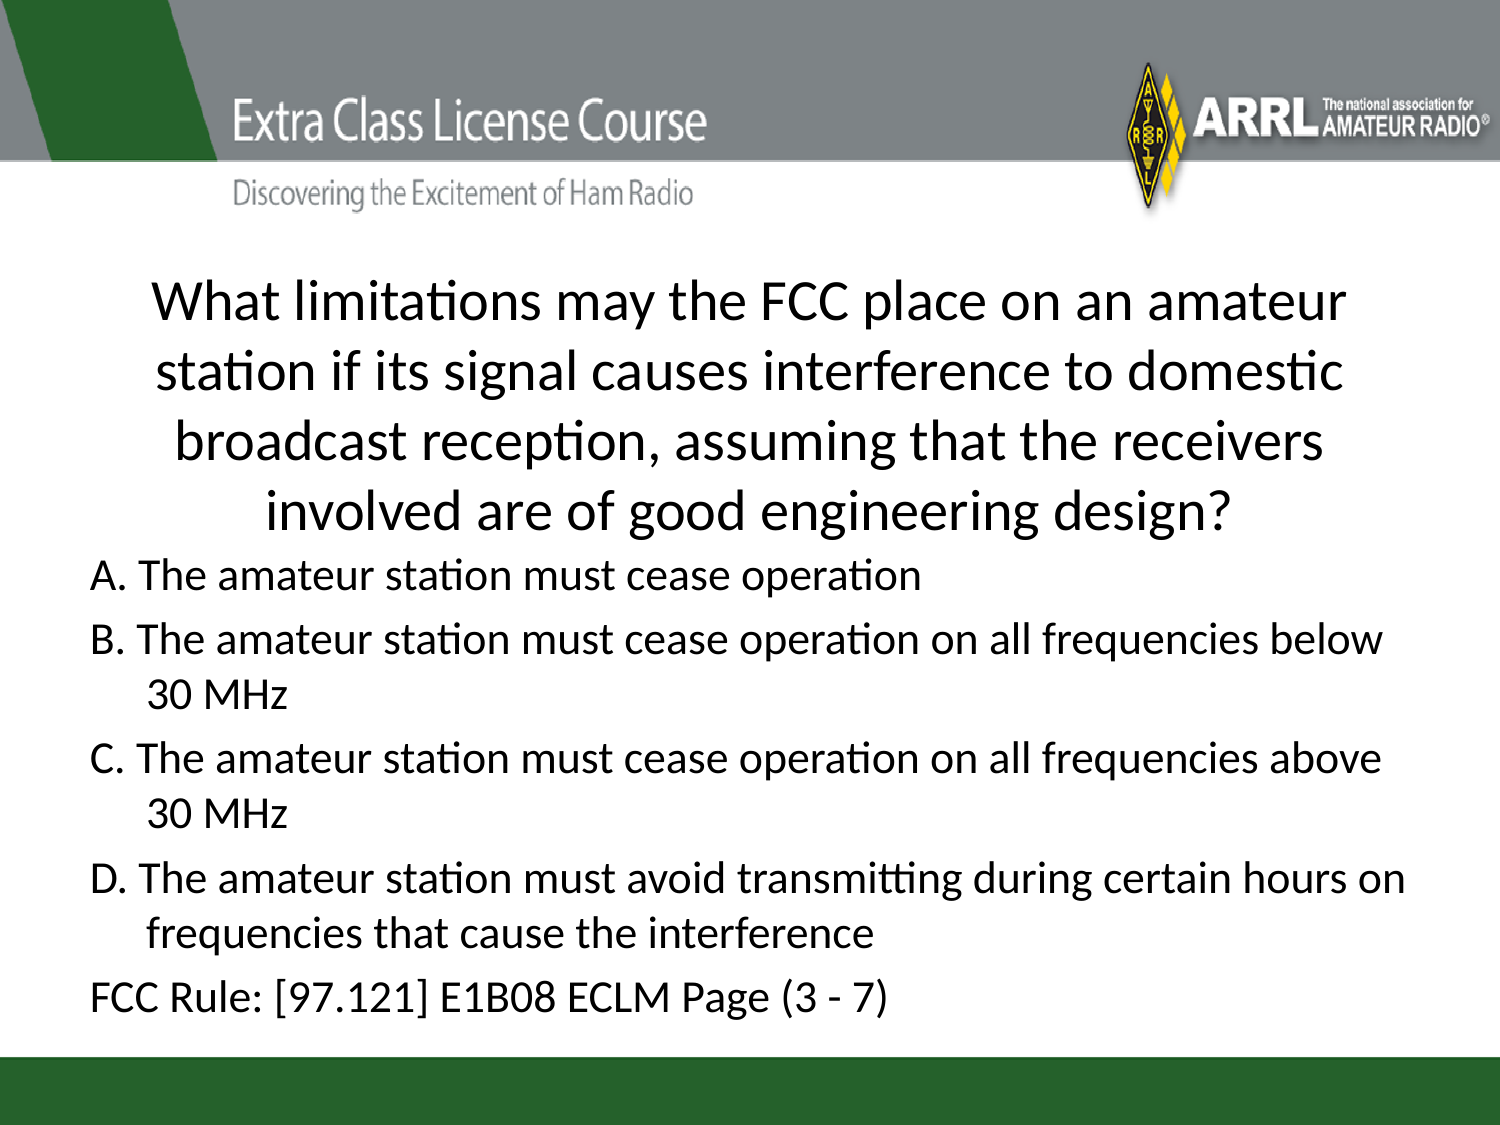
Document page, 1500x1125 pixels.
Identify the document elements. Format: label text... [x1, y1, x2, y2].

picture [0, 0, 1500, 1125]
list A. The amateur station must cease operation B. The amateur station must cease operation on all frequencies below 30 MHz C. The amateur station must cease operation on all frequencies above 30 MHz D. The amateur station must avoid transmitting during certain hours on frequencies that cause the interference FCC Rule: [97.121] E1B08 ECLM Page (3 - 7) [75, 537, 1425, 1063]
title What limitations may the FCC place on an amateur station if its signal causes interference to domestic broadcast reception, assuming that the receivers involved are of good engineering design? [75, 254, 1425, 443]
